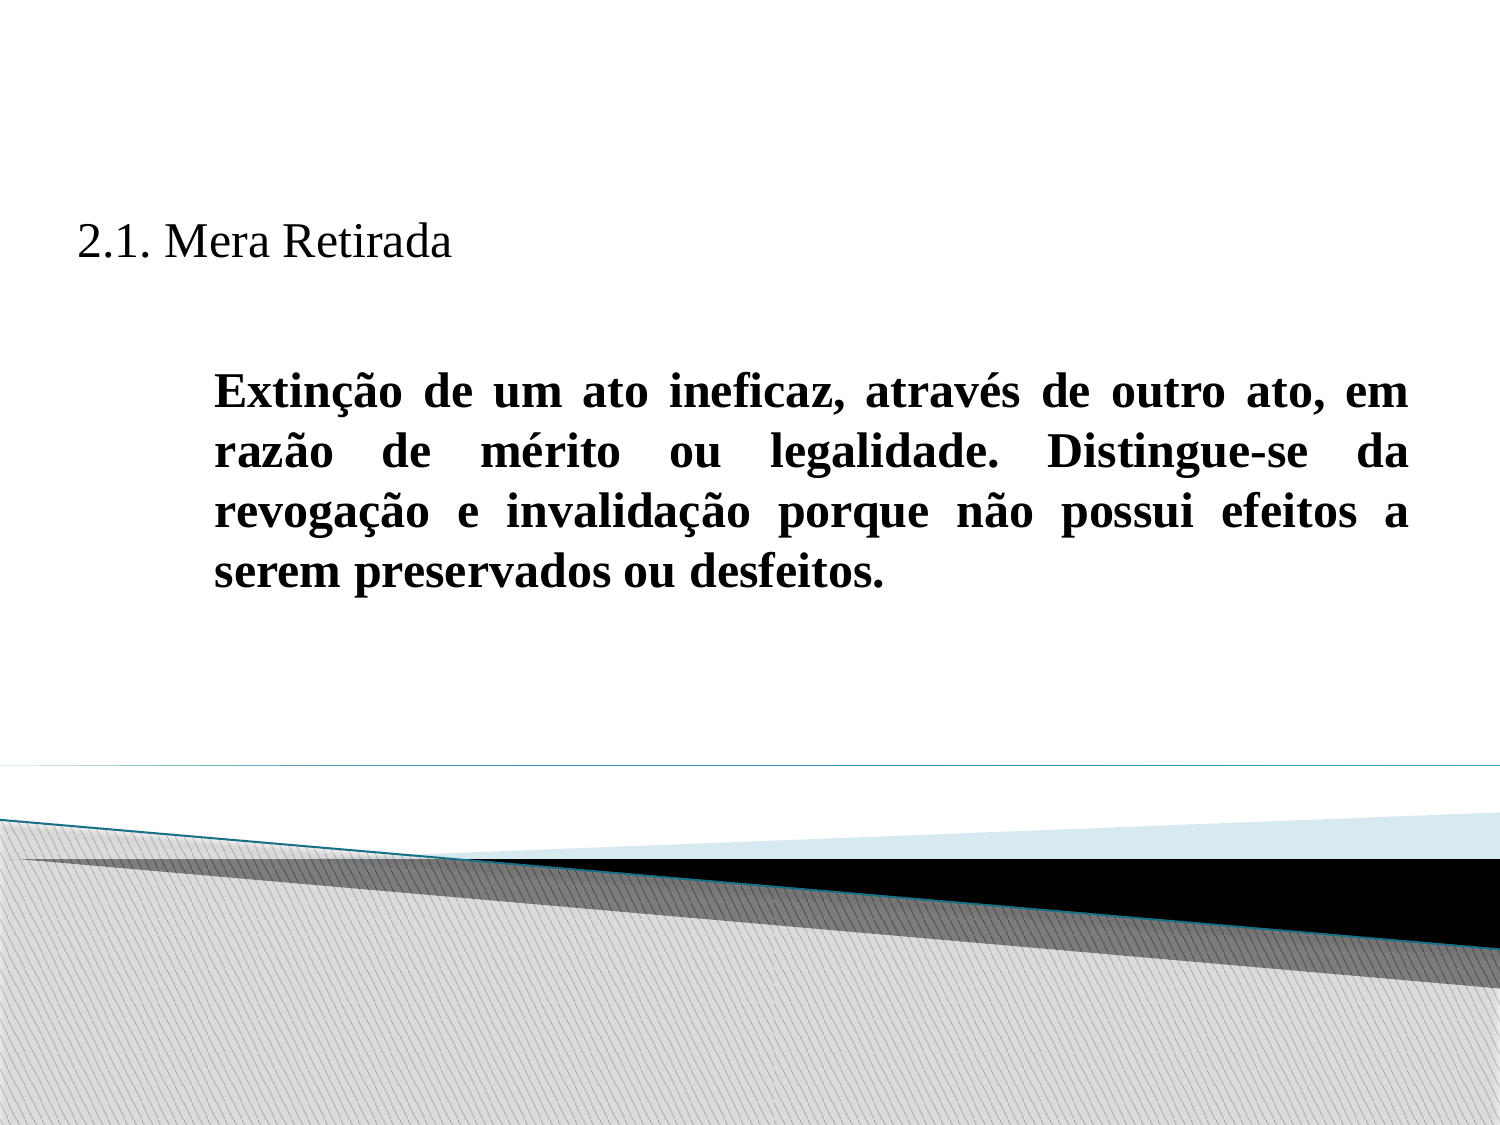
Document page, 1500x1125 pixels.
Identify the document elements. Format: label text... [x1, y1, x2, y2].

text_box 2.1. Mera Retirada [62, 199, 1375, 275]
picture [5, 859, 1500, 989]
text_box Extinção de um ato ineficaz, através de outro ato, em razão de mérito ou legalidade. Distingue-se da revogação e invalidação porque não possui efeitos a serem preservados ou desfeitos. [200, 349, 1425, 605]
